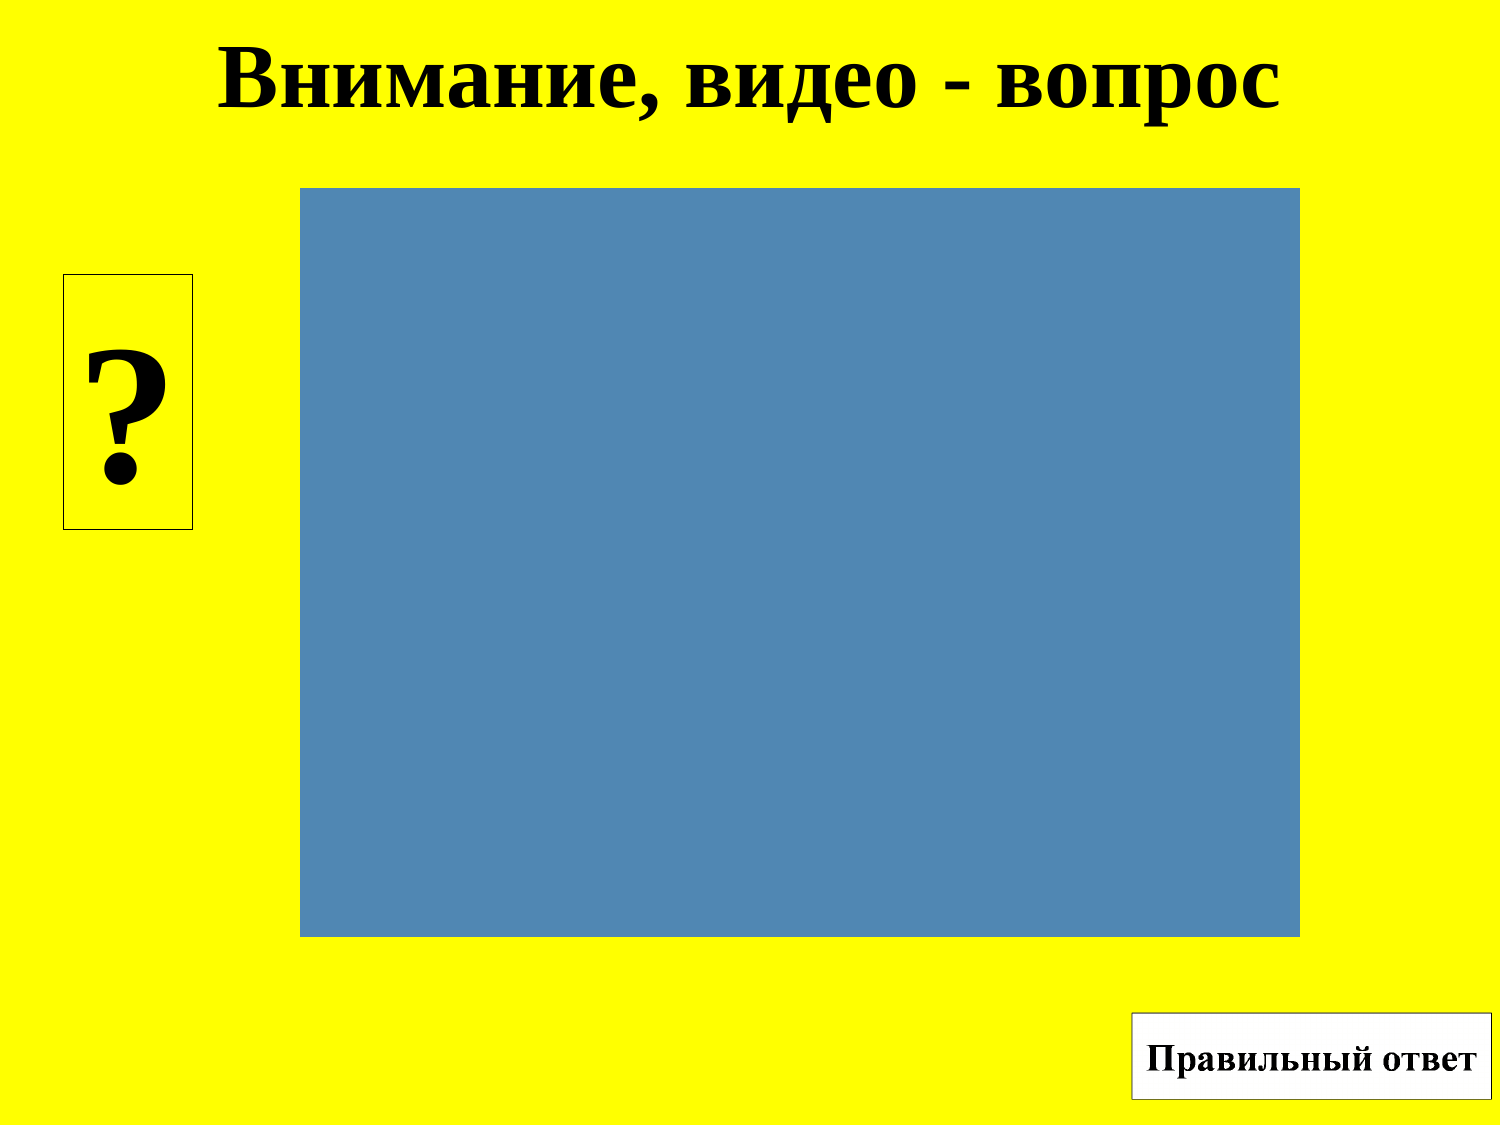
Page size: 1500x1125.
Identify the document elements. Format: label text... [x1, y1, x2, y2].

text_box Внимание, видео - вопрос [74, 0, 1425, 143]
text_box ? [63, 274, 193, 530]
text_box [299, 187, 1301, 938]
picture [1122, 1012, 1500, 1101]
